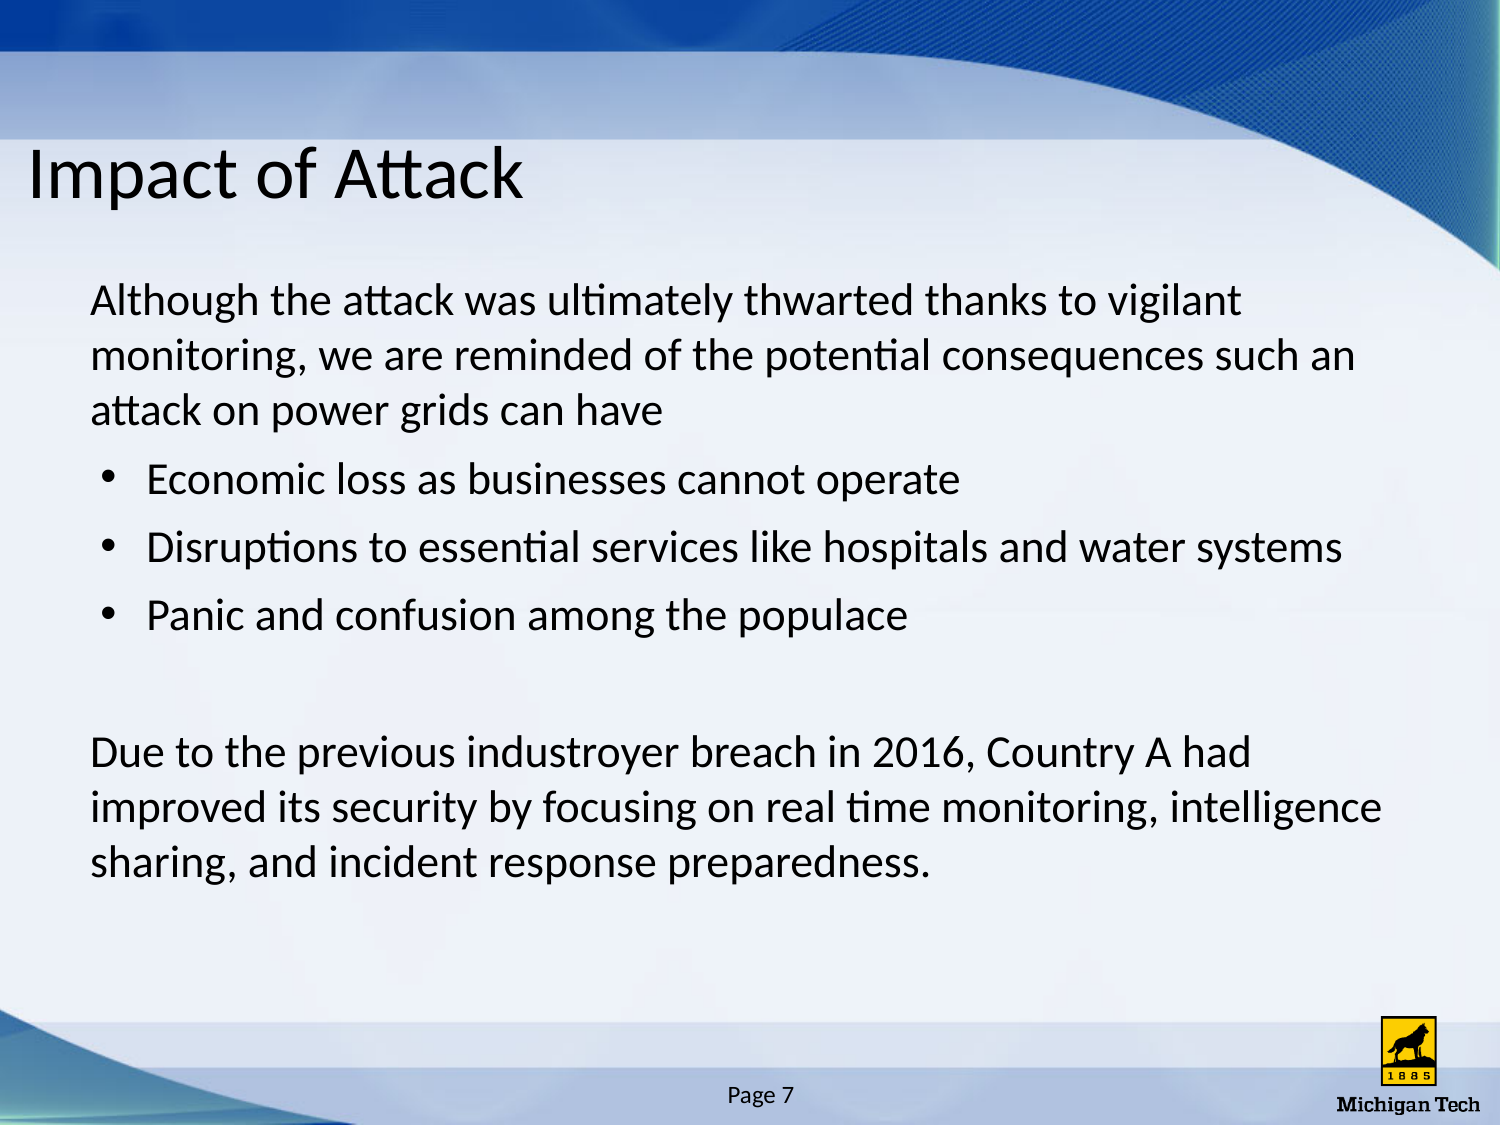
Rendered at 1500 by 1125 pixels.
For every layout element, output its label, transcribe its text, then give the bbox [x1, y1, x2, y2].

picture [0, 0, 1500, 1125]
list Although the attack was ultimately thwarted thanks to vigilant monitoring, we are reminded of the potential consequences such an attack on power grids can have Economic loss as businesses cannot operate Disruptions to essential services like hospitals and water systems Panic and confusion among the populace Due to the previous industroyer breach in 2016, Country A had improved its security by focusing on real time monitoring, intelligence sharing, and incident response preparedness. [75, 262, 1425, 1063]
title Impact of Attack [12, 75, 1263, 263]
